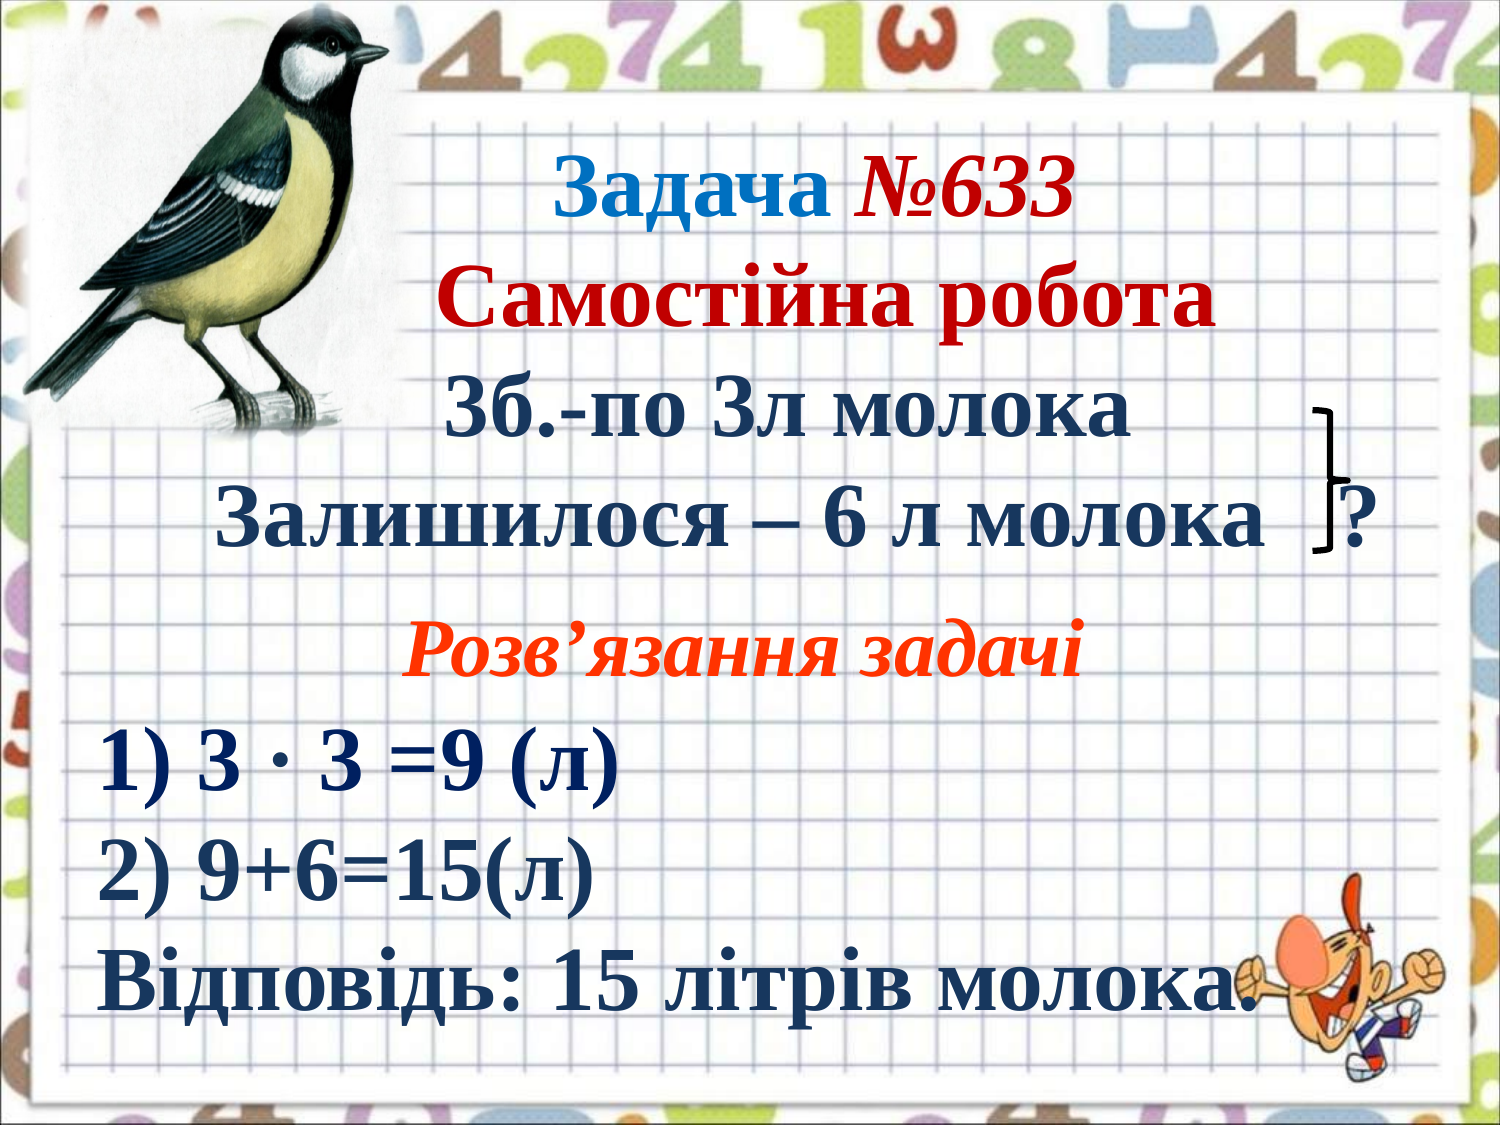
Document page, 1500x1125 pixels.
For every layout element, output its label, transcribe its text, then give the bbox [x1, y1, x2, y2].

text_box Розв’язання задачі [386, 585, 1102, 691]
text_box Задача №633 Самостійна робота 3б.-по 3л молока Залишилося – 6 л молока ? [199, 117, 1454, 572]
text_box [1312, 409, 1349, 552]
picture [0, 0, 1500, 1125]
text_box 1) 3 · 3 =9 (л) 2) 9+6=15(л) Відповідь: 15 літрів молока. [82, 691, 1500, 1036]
